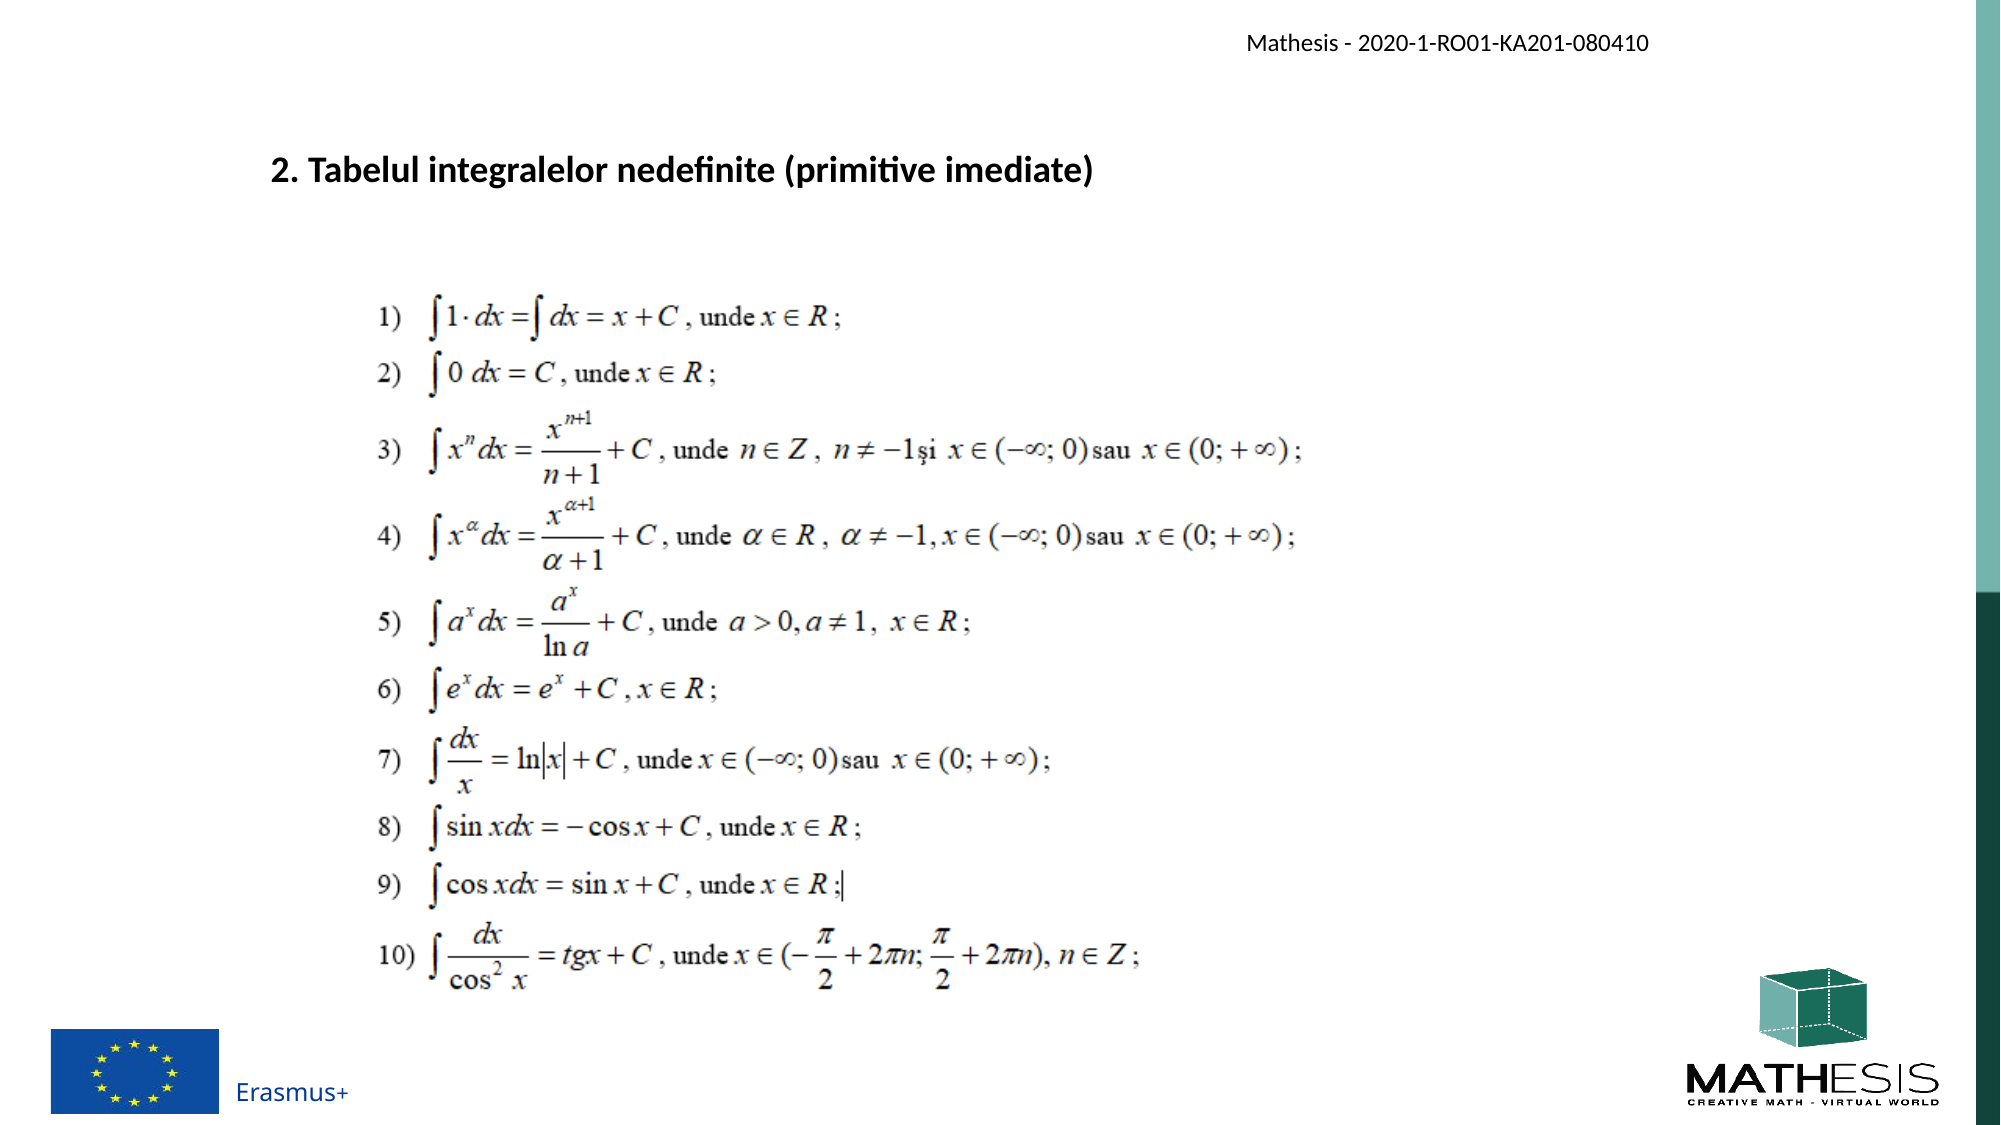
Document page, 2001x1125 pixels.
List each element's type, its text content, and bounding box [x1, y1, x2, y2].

picture [361, 290, 1321, 1031]
picture [50, 1029, 219, 1114]
list 2. Tabelul integralelor nedefinite (primitive imediate) [255, 137, 1298, 774]
picture [1976, 0, 2000, 1125]
picture [1664, 928, 1961, 1125]
